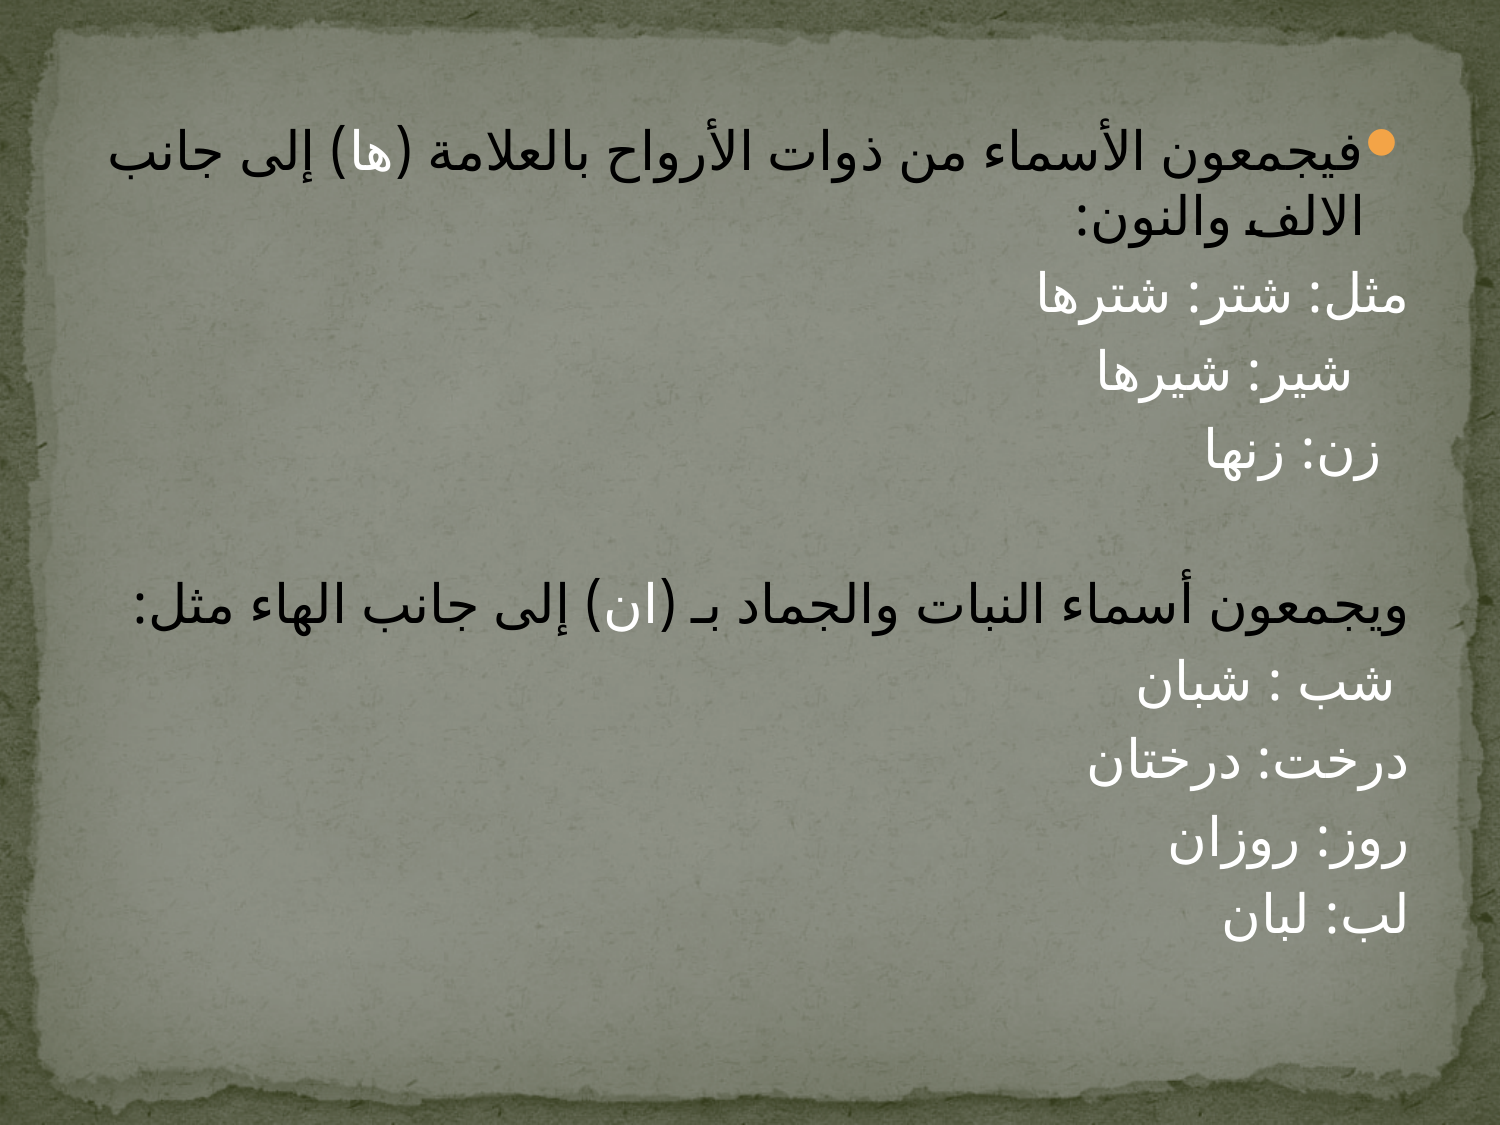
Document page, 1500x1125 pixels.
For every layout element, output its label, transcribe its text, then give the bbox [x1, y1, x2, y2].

list فيجمعون الأسماء من ذوات الأرواح بالعلامة (ها) إلى جانب الالف والنون: مثل: شتر: شترها شير: شيرها زن: زنها ويجمعون أسماء النبات والجماد بـ (ان) إلى جانب الهاء مثل: شب : شبان درخت: درختان روز: روزان لب: لبان [75, 30, 1425, 1094]
